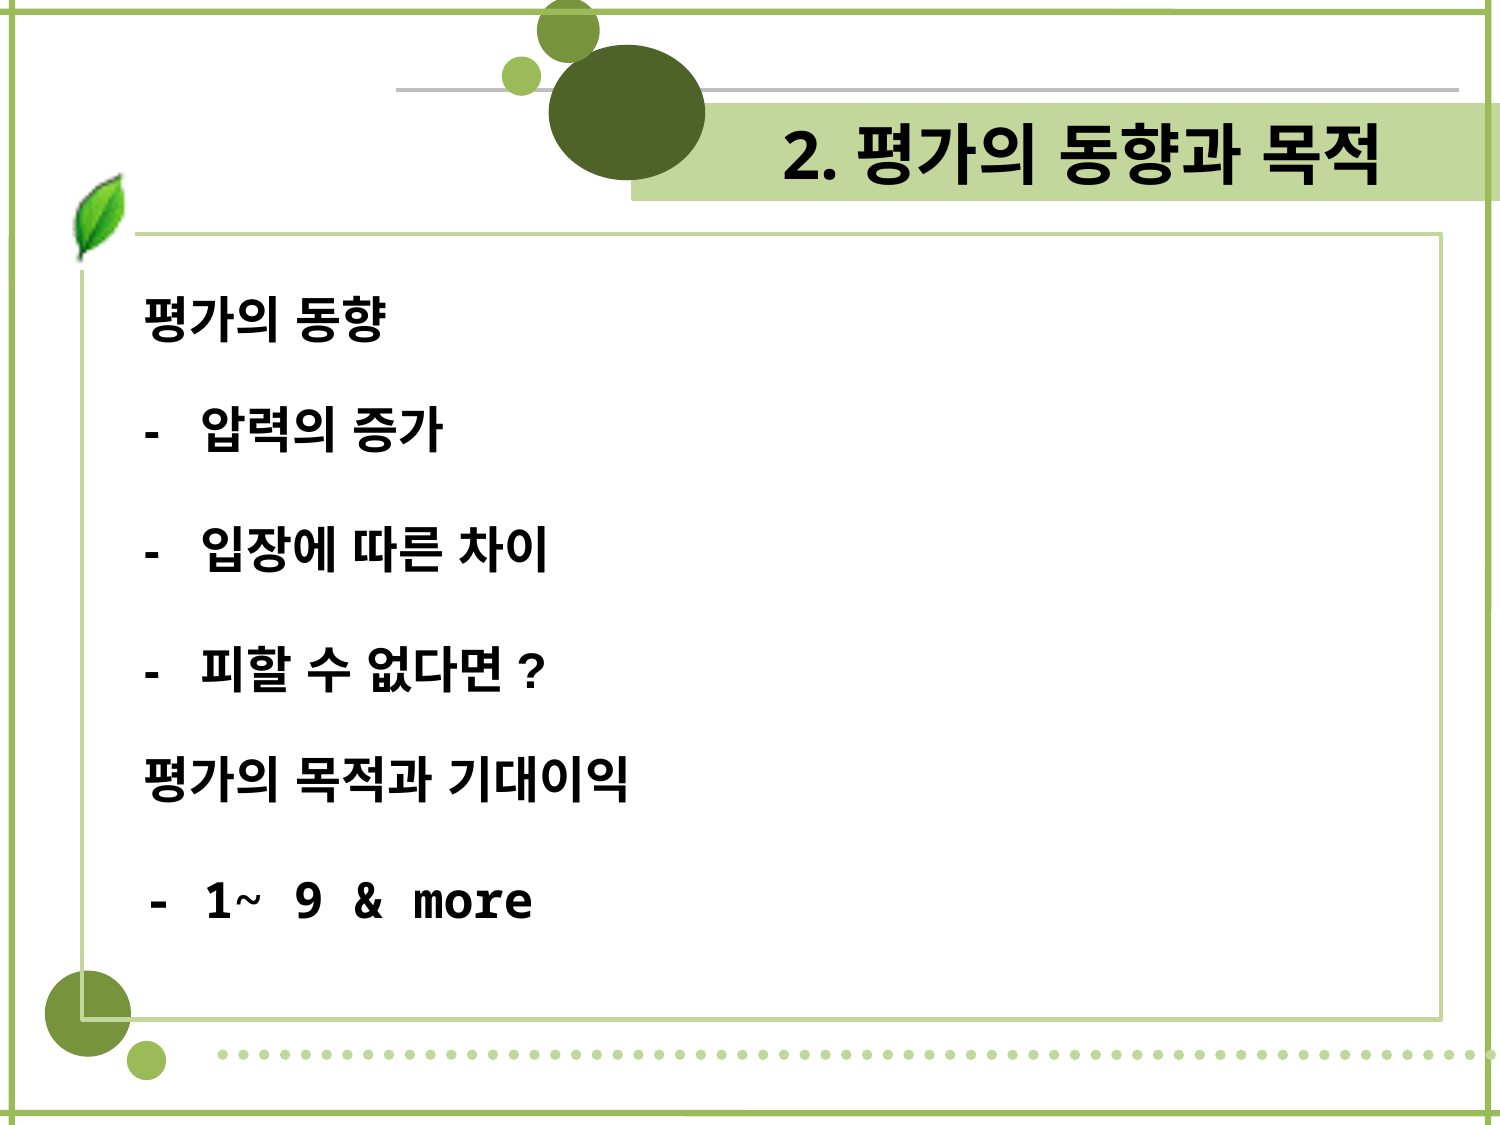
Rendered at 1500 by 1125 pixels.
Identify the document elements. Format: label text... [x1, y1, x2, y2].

text_box [80, 232, 1443, 560]
text_box [126, 1040, 167, 1081]
text_box [1492, 103, 1500, 201]
text_box [705, 103, 1485, 201]
text_box 2.평가의 동향과 목적 [574, 105, 1400, 201]
text_box [80, 572, 1443, 1022]
text_box [548, 44, 705, 163]
text_box 평가의 동향 - 압력의 증가 - 입장에 따른 차이 - 피할 수 없다면? 평가의 목적과 기대이익 - 1~ 9 & more [128, 281, 1102, 936]
text_box [501, 56, 542, 96]
picture [58, 152, 135, 270]
text_box [44, 971, 131, 1057]
text_box [545, 0, 592, 8]
text_box [536, 20, 600, 63]
